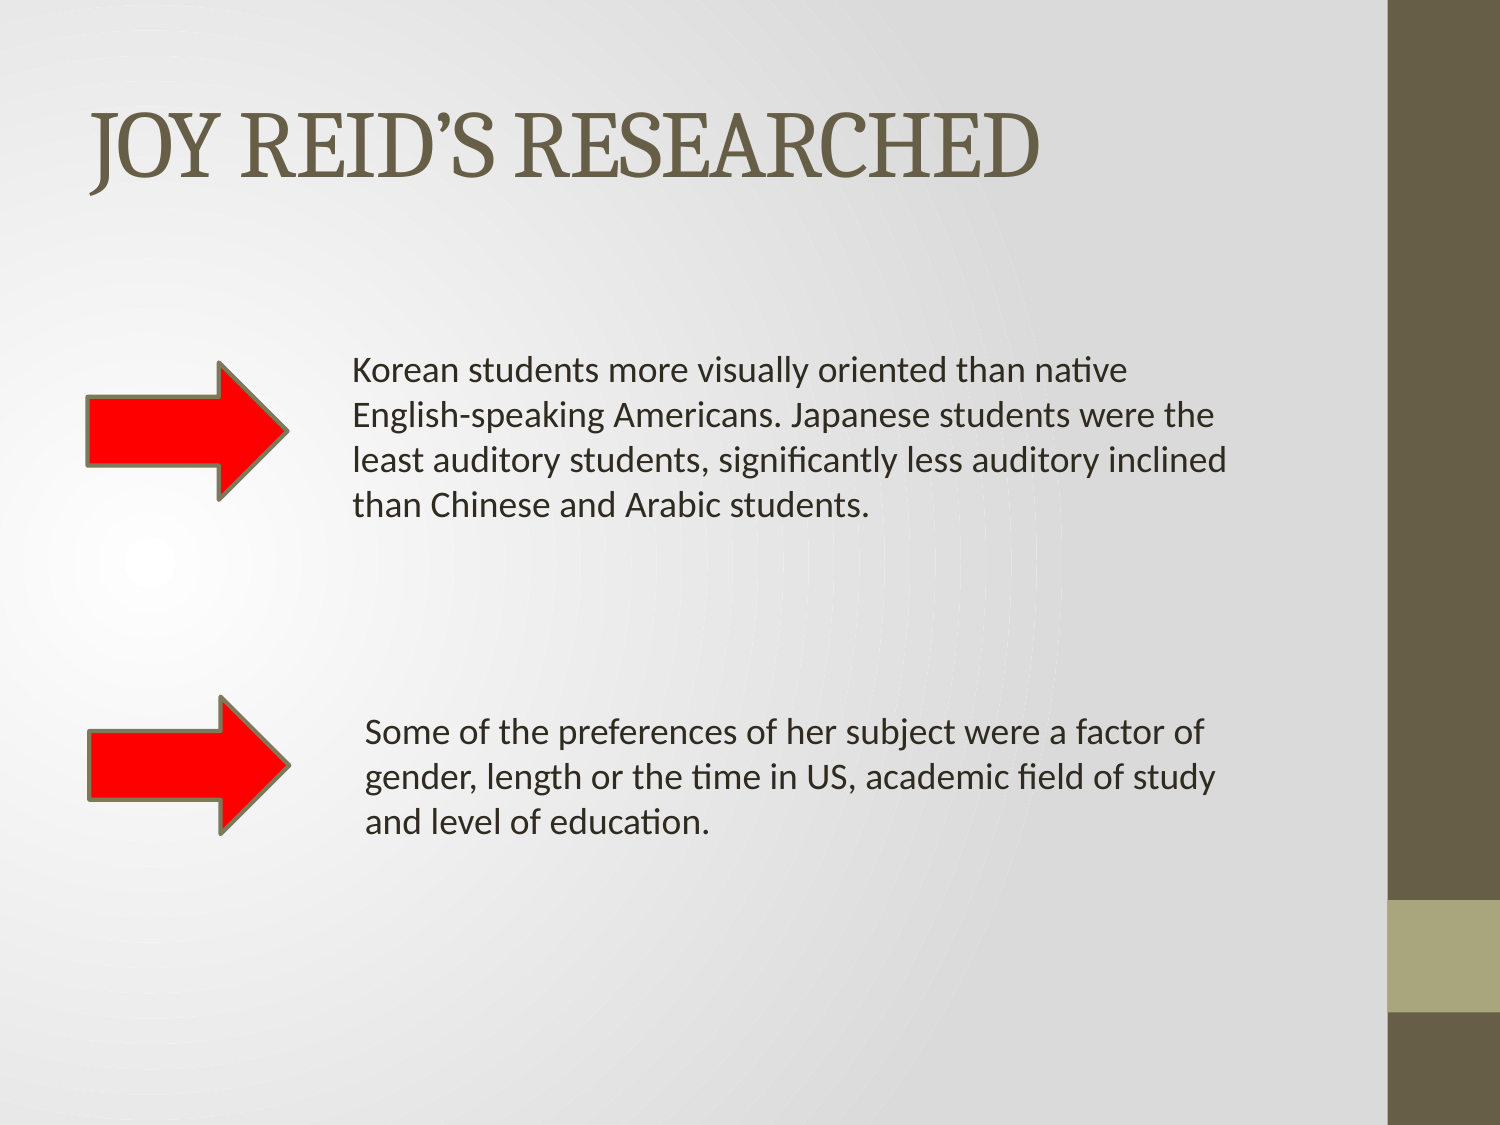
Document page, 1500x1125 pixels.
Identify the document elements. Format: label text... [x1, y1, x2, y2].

text_box [87, 694, 292, 837]
text_box Korean students more visually oriented than native English-speaking Americans. Japanese students were the least auditory students, significantly less auditory inclined than Chinese and Arabic students. [337, 337, 1250, 533]
text_box [85, 360, 290, 502]
title JOY REID’S RESEARCHED [75, 45, 1325, 233]
text_box Some of the preferences of her subject were a factor of gender, length or the time in US, academic field of study and level of education. [349, 699, 1238, 850]
